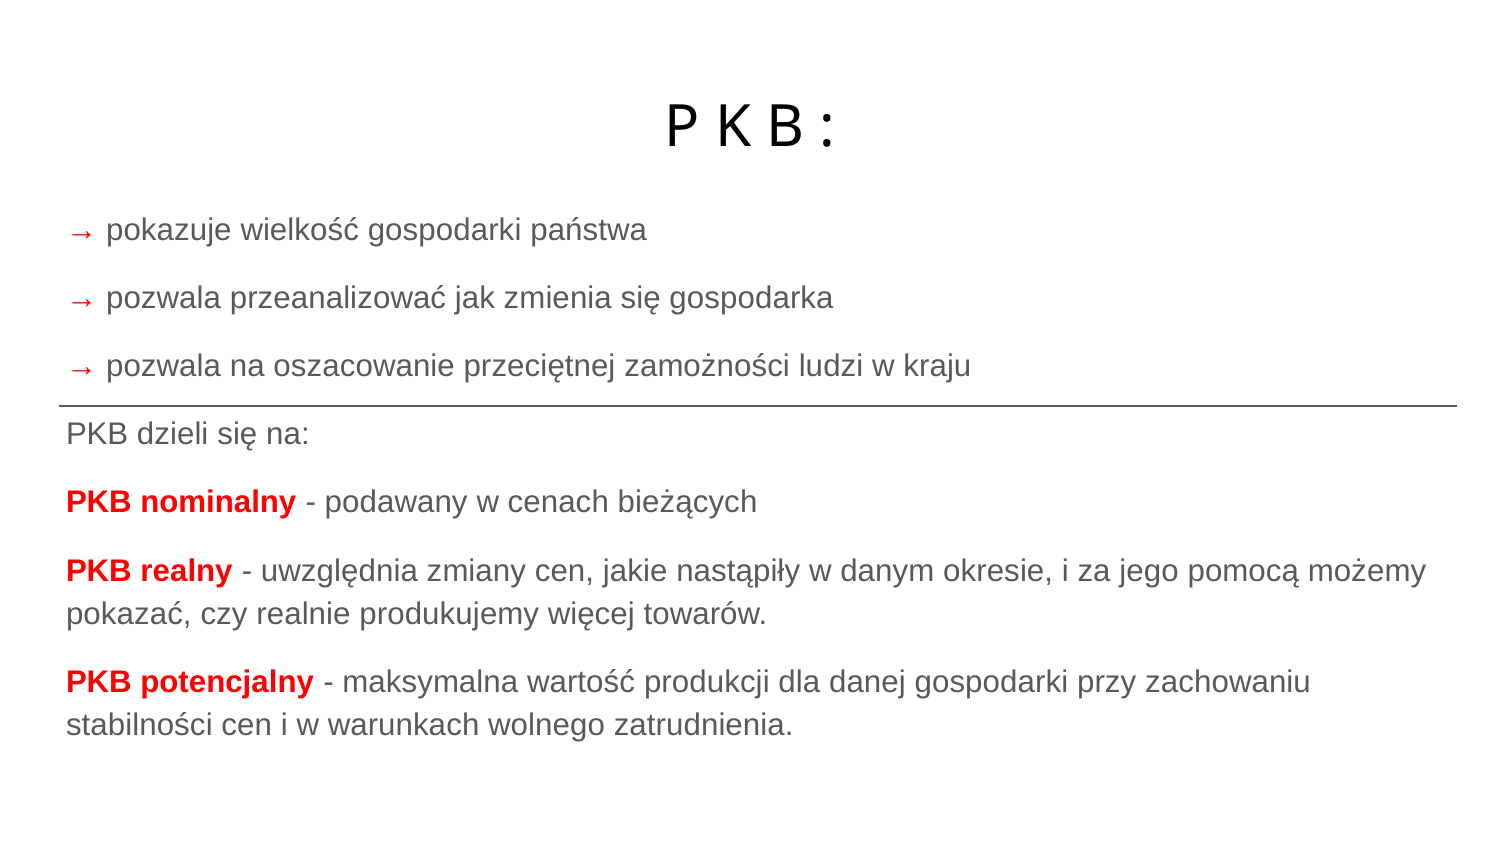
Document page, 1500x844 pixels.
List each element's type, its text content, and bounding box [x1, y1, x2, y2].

list → pokazuje wielkość gospodarki państwa → pozwala przeanalizować jak zmienia się gospodarka → pozwala na oszacowanie przeciętnej zamożności ludzi w kraju PKB dzieli się na: PKB nominalny - podawany w cenach bieżących PKB realny - uwzględnia zmiany cen, jakie nastąpiły w danym okresie, i za jego pomocą możemy pokazać, czy realnie produkujemy więcej towarów. PKB potencjalny - maksymalna wartość produkcji dla danej gospodarki przy zachowaniu stabilności cen i w warunkach wolnego zatrudnienia. [51, 189, 1449, 781]
title P K B : [51, 72, 1449, 167]
